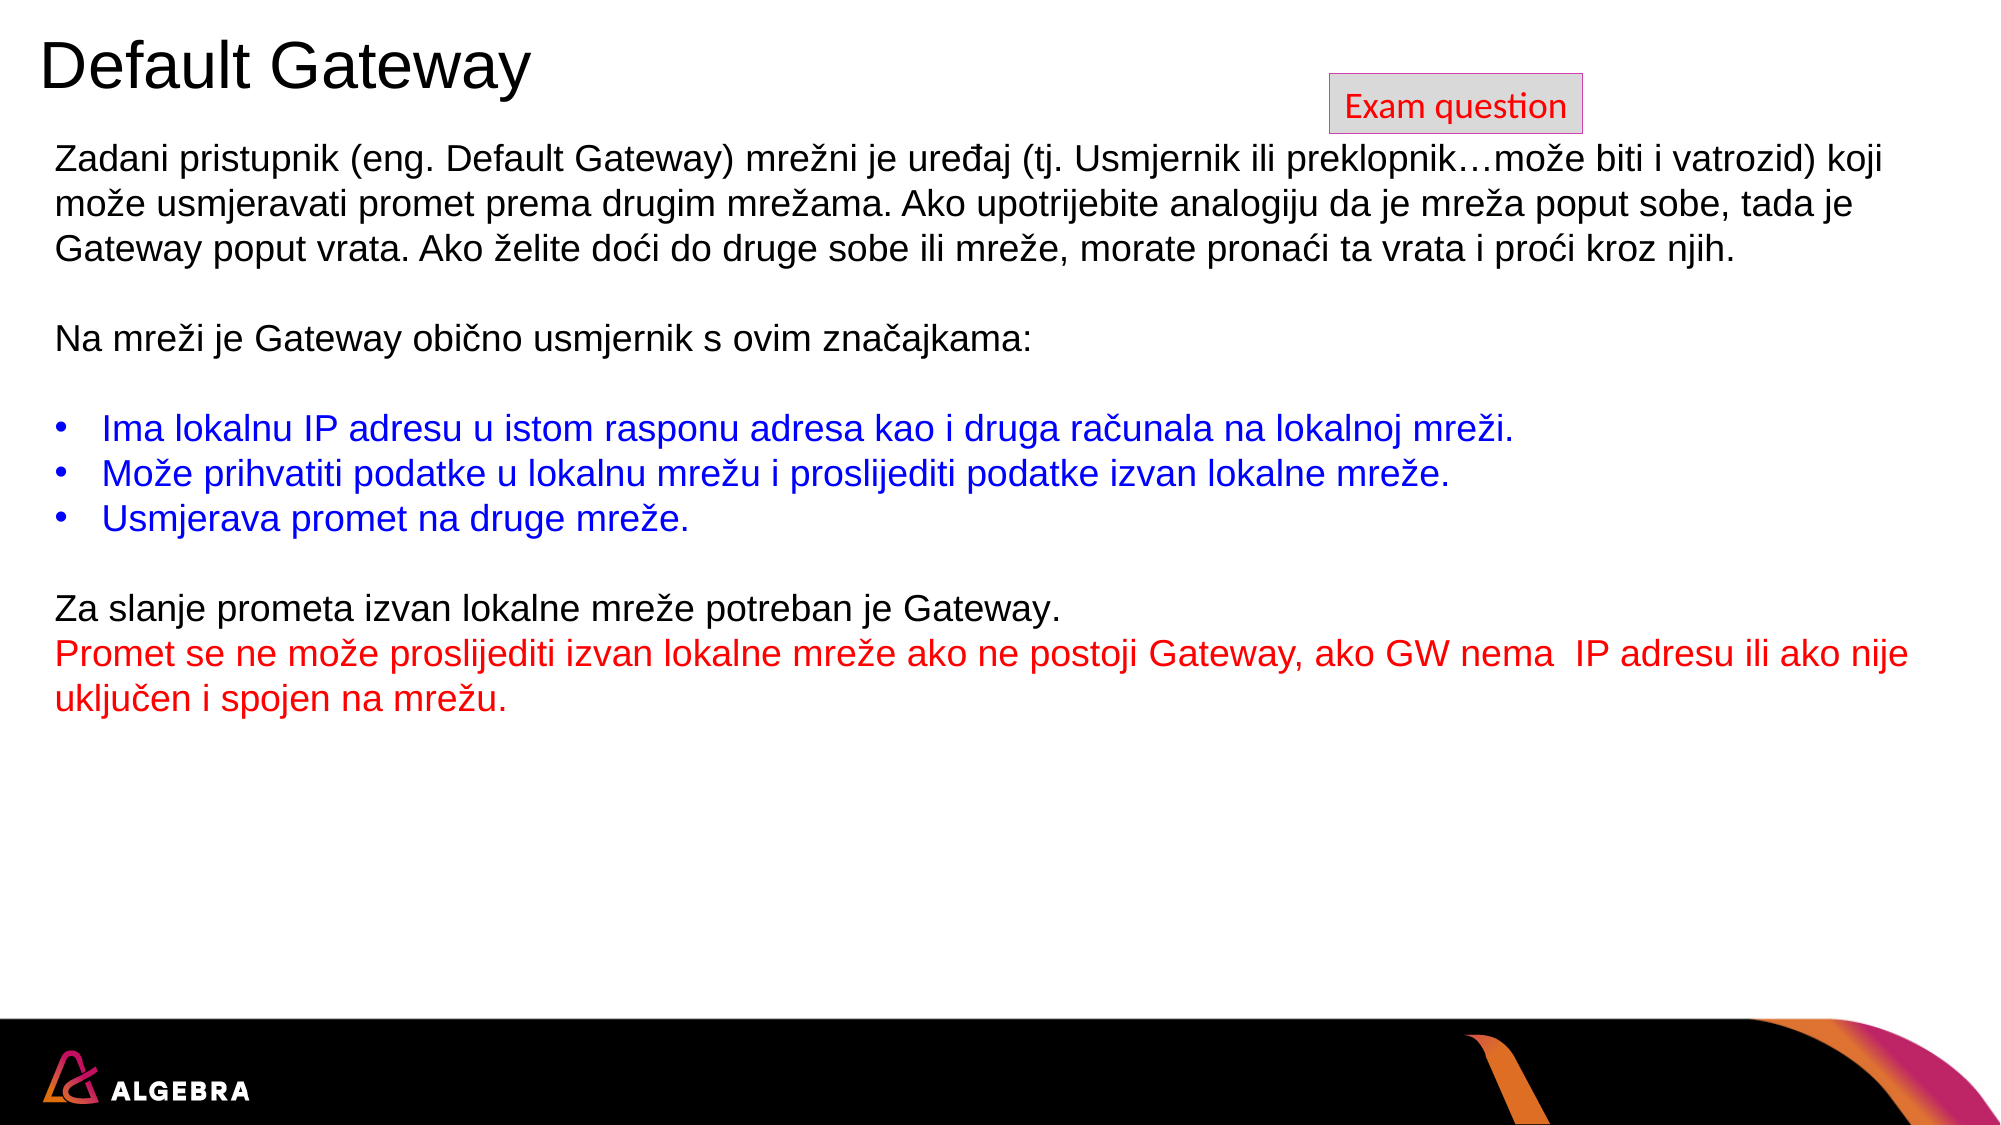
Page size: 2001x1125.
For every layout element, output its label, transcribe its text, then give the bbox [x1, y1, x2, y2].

text_box Exam question [1329, 73, 1583, 134]
text_box Zadani pristupnik (eng. Default Gateway) mrežni je uređaj (tj. Usmjernik ili preklopnik…može biti i vatrozid) koji može usmjeravati promet prema drugim mrežama. Ako upotrijebite analogiju da je mreža poput sobe, tada je Gateway poput vrata. Ako želite doći do druge sobe ili mreže, morate pronaći ta vrata i proći kroz njih. Na mreži je Gateway obično usmjernik s ovim značajkama: Ima lokalnu IP adresu u istom rasponu adresa kao i druga računala na lokalnoj mreži. Može prihvatiti podatke u lokalnu mrežu i proslijediti podatke izvan lokalne mreže. Usmjerava promet na druge mreže. Za slanje prometa izvan lokalne mreže potreban je Gateway. Promet se ne može proslijediti izvan lokalne mreže ako ne postoji Gateway, ako GW nema IP adresu ili ako nije uključen i spojen na mrežu. [39, 126, 1960, 727]
title Default Gateway [39, 23, 1989, 200]
picture [0, 0, 2001, 1125]
